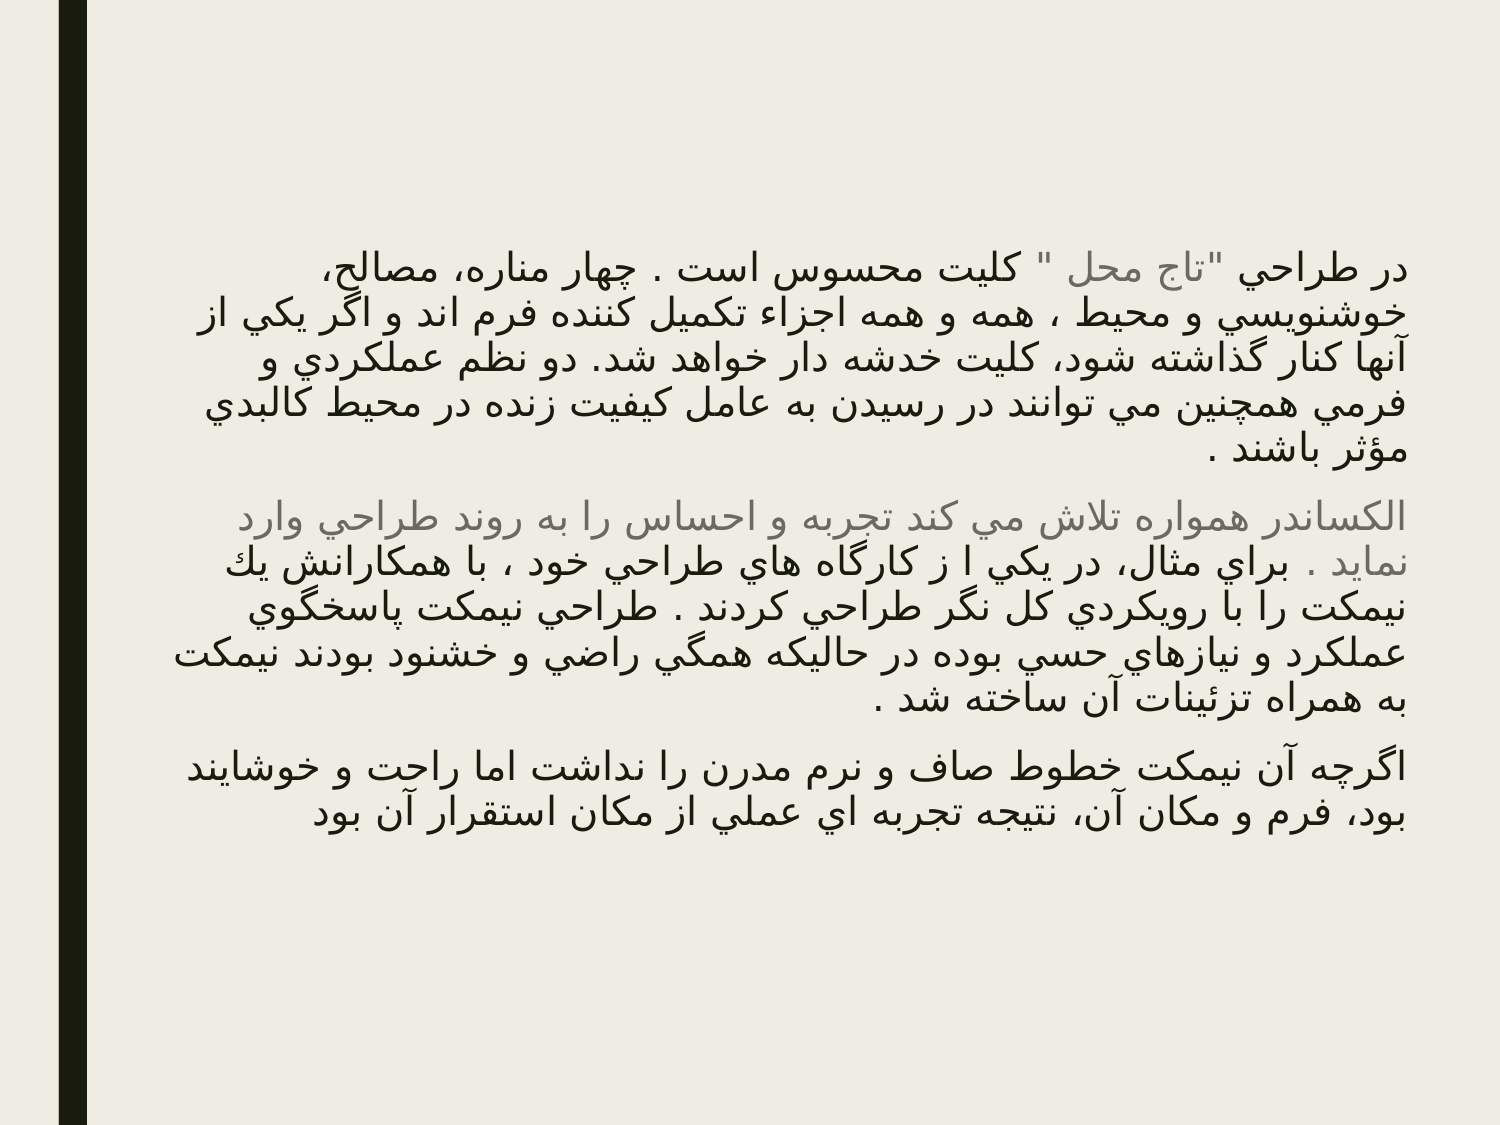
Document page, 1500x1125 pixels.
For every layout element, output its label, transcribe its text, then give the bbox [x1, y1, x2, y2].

list در طراحي "تاج محل " كليت محسوس است . چهار مناره، مصالح، خوشنويسي و محيط ، همه و همه اجزاء تكميل كننده فرم اند و اگر يكي از آنها كنار گذاشته شود، كليت خدشه دار خواهد شد. دو نظم عملكردي و فرمي همچنين مي توانند در رسيدن به عامل كيفيت زنده در محيط كالبدي مؤثر باشند . الكساندر همواره تلاش مي كند تجربه و احساس را به روند طراحي وارد نمايد . براي مثال، در يكي ا ز كارگاه هاي طراحي خود ، با همكارانش يك نيمكت را با رويكردي كل نگر طراحي كردند . طراحي نيمكت پاسخگوي عملكرد و نيازهاي حسي بوده در حاليكه همگي راضي و خشنود بودند نيمكت به همراه تزئينات آن ساخته شد . اگرچه آن نيمكت خطوط صاف و نرم مدرن را نداشت اما راحت و خوشايند بود، فرم و مكان آن، نتيجه تجربه اي عملي از مكان استقرار آن بود [150, 237, 1425, 850]
